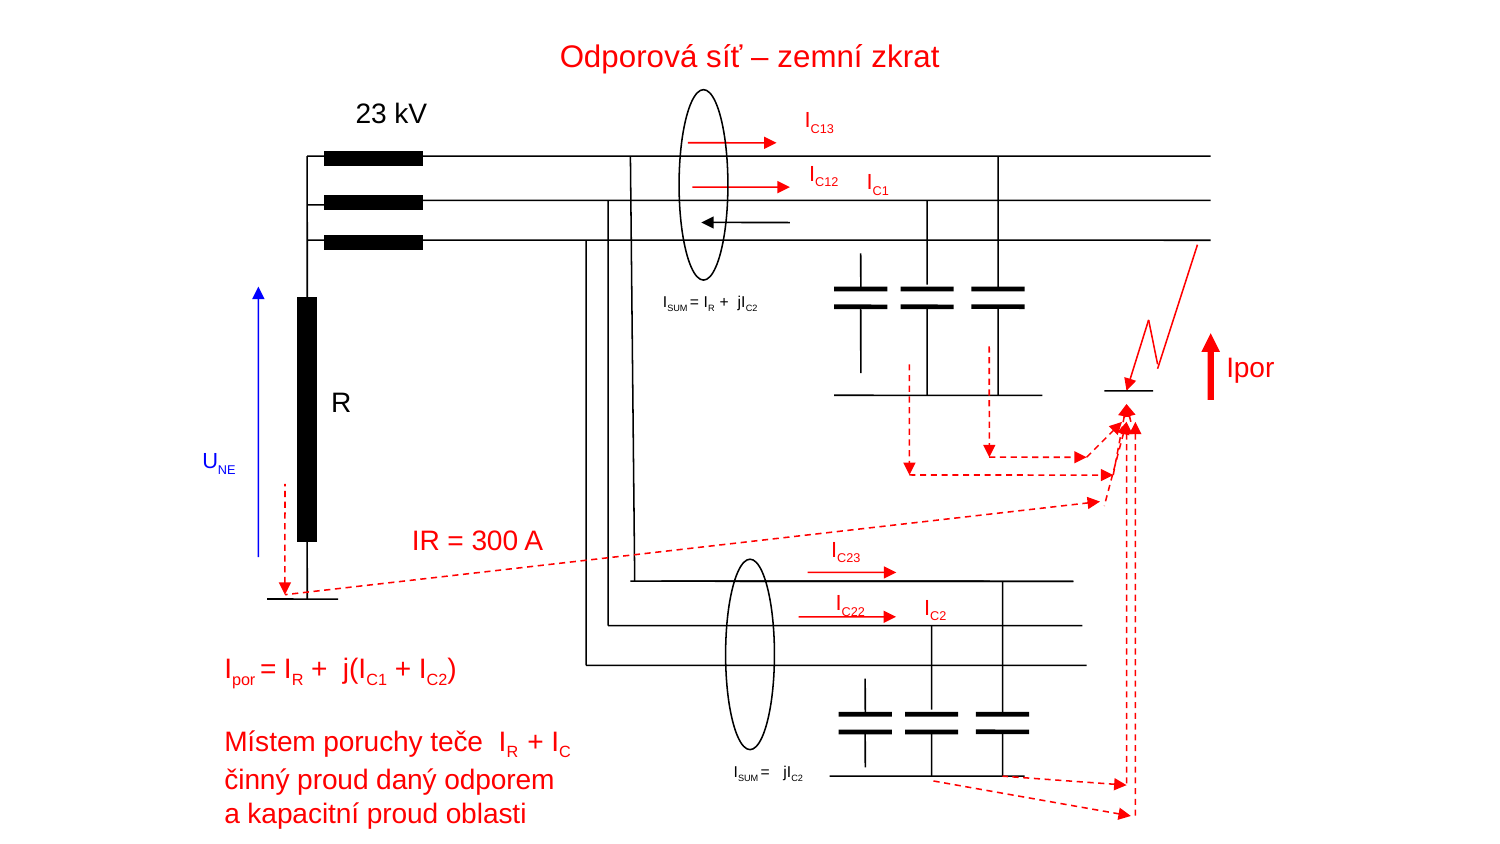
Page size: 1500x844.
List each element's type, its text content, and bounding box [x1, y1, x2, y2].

text_box [1082, 496, 1100, 510]
text_box [1098, 468, 1113, 482]
text_box [324, 235, 423, 250]
text_box [1204, 333, 1216, 400]
text_box [1117, 421, 1130, 440]
text_box UNE [187, 439, 254, 485]
text_box R [316, 376, 367, 426]
text_box [1118, 404, 1126, 417]
text_box Ipor [1211, 342, 1290, 391]
text_box [1108, 778, 1127, 791]
text_box ISUM = jIC2 [718, 754, 821, 844]
text_box [1129, 421, 1142, 440]
text_box [726, 136, 777, 149]
text_box IC13 [789, 98, 866, 143]
text_box ISUM = IR + jIC2 [648, 284, 826, 404]
title Odporová síť – zemní zkrat [243, 33, 1257, 77]
text_box [1113, 807, 1131, 820]
text_box [1067, 451, 1086, 464]
text_box [728, 180, 790, 194]
text_box [324, 151, 423, 166]
text_box [883, 570, 897, 579]
text_box [252, 286, 265, 558]
text_box 23 kV [340, 87, 443, 137]
text_box [679, 89, 728, 281]
text_box [324, 196, 423, 210]
text_box [298, 297, 316, 542]
text_box [725, 559, 775, 750]
text_box [1124, 321, 1149, 390]
text_box [1123, 404, 1136, 422]
text_box [1108, 421, 1123, 436]
text_box [983, 444, 996, 457]
text_box IC2 [909, 585, 985, 631]
text_box IC12 [794, 151, 870, 197]
text_box IR = 300 A [397, 514, 559, 564]
text_box IC23 [816, 528, 892, 573]
text_box [903, 462, 916, 475]
text_box [278, 577, 292, 595]
text_box Ipor = IR + j(IC1 + IC2) Místem poruchy teče IR + IC činný proud daný odporem a kapacitní proud oblasti [209, 643, 604, 836]
text_box IC1 [851, 160, 928, 205]
text_box IC22 [820, 581, 897, 626]
